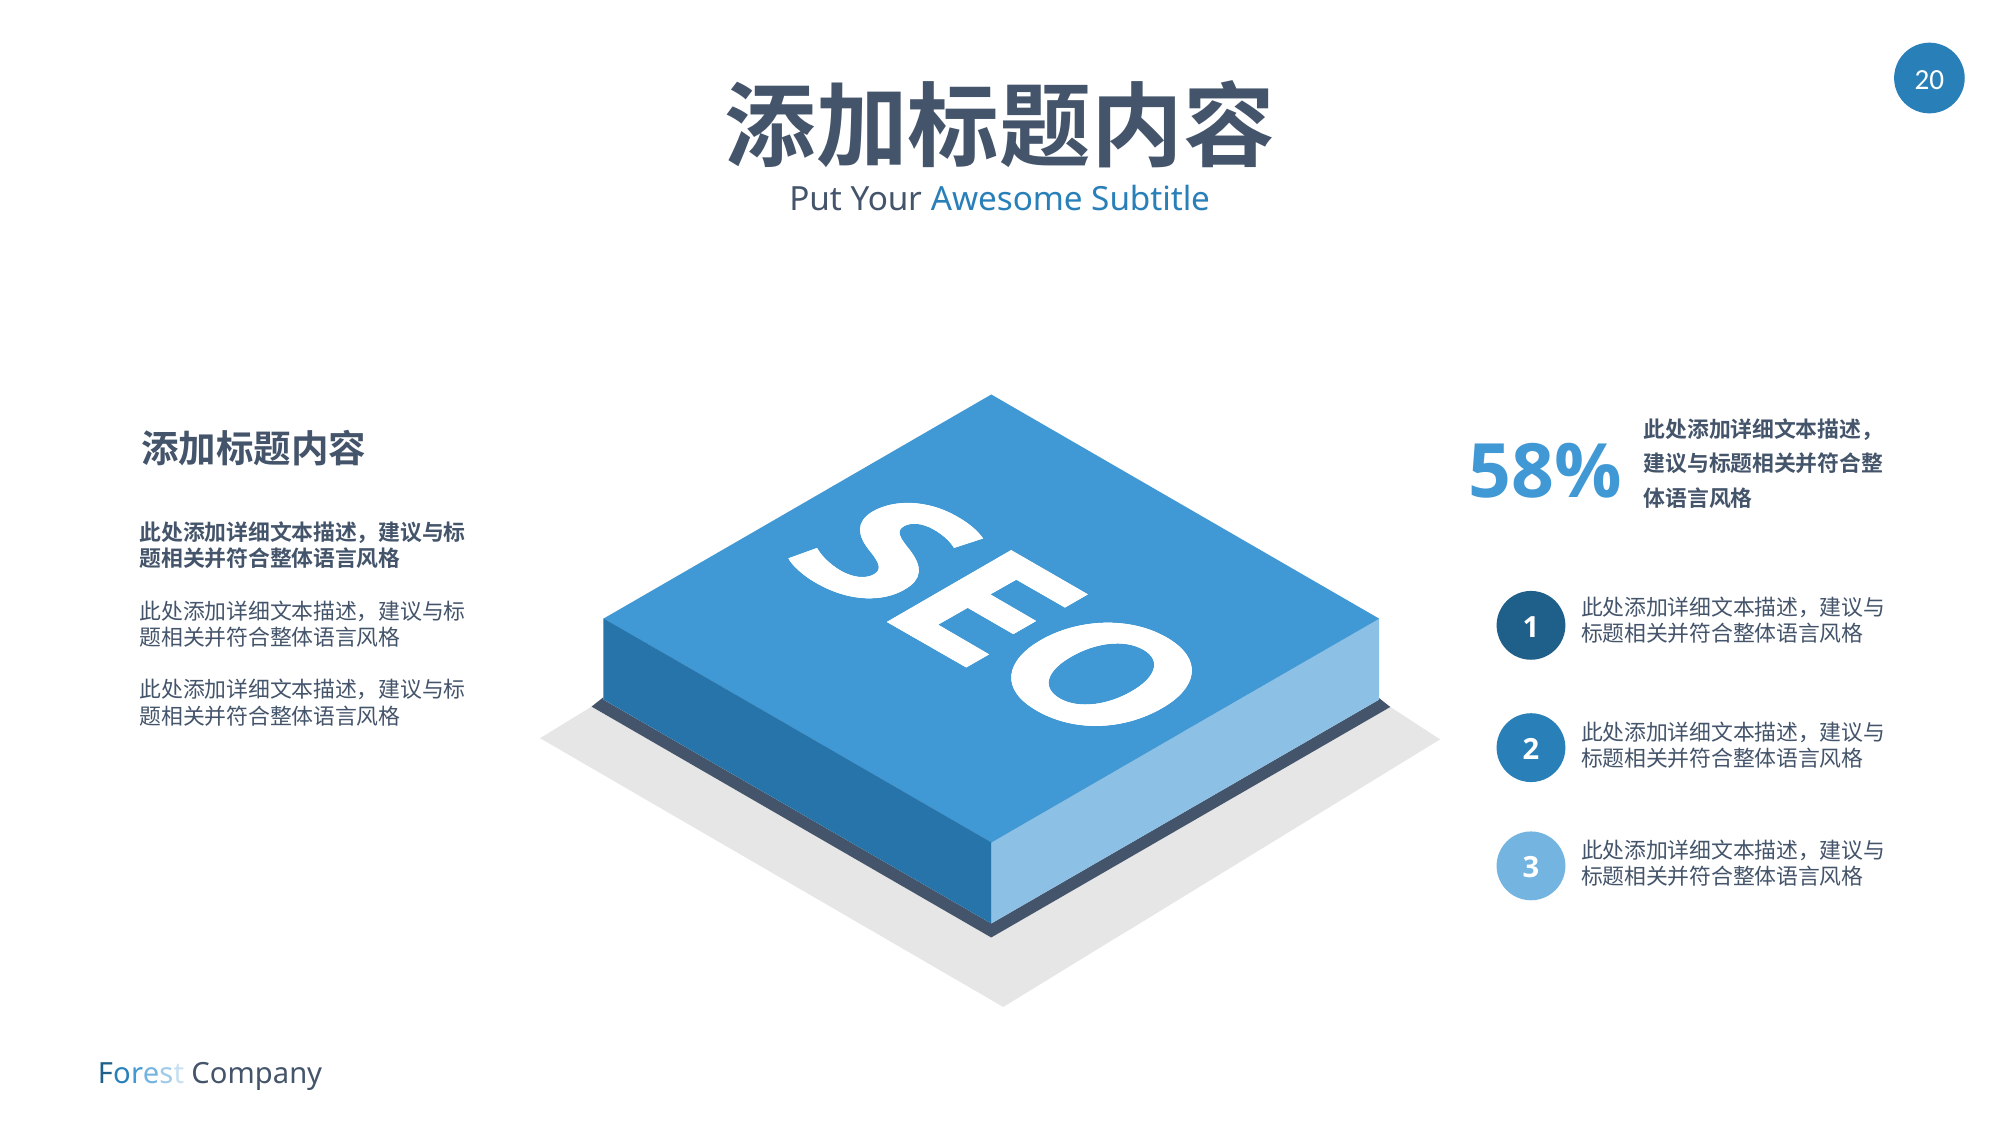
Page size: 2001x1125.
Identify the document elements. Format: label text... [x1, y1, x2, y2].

text_box 此处添加详细文本描述，建议与标题相关并符合整体语言风格 [1566, 585, 1906, 653]
text_box 此处添加详细文本描述，建议与标题相关并符合整体语言风格 此处添加详细文本描述，建议与标题相关并符合整体语言风格 此处添加详细文本描述，建议与标题相关并符合整体语言风格 [124, 511, 489, 736]
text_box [540, 394, 1441, 1007]
text_box 2 [1495, 712, 1566, 784]
text_box 添加标题内容 [126, 417, 382, 478]
text_box 添加标题内容 [709, 60, 1291, 185]
text_box 此处添加详细文本描述，建议与标题相关并符合整体语言风格 [1628, 400, 1908, 518]
text_box 58% [1454, 415, 1638, 521]
text_box 此处添加详细文本描述，建议与标题相关并符合整体语言风格 [1566, 828, 1906, 897]
text_box Put Your Awesome Subtitle [774, 169, 1226, 225]
text_box Forest Company [83, 1046, 337, 1097]
text_box 1 [1495, 589, 1566, 661]
text_box 3 [1495, 830, 1566, 902]
text_box 此处添加详细文本描述，建议与标题相关并符合整体语言风格 [1566, 710, 1906, 778]
